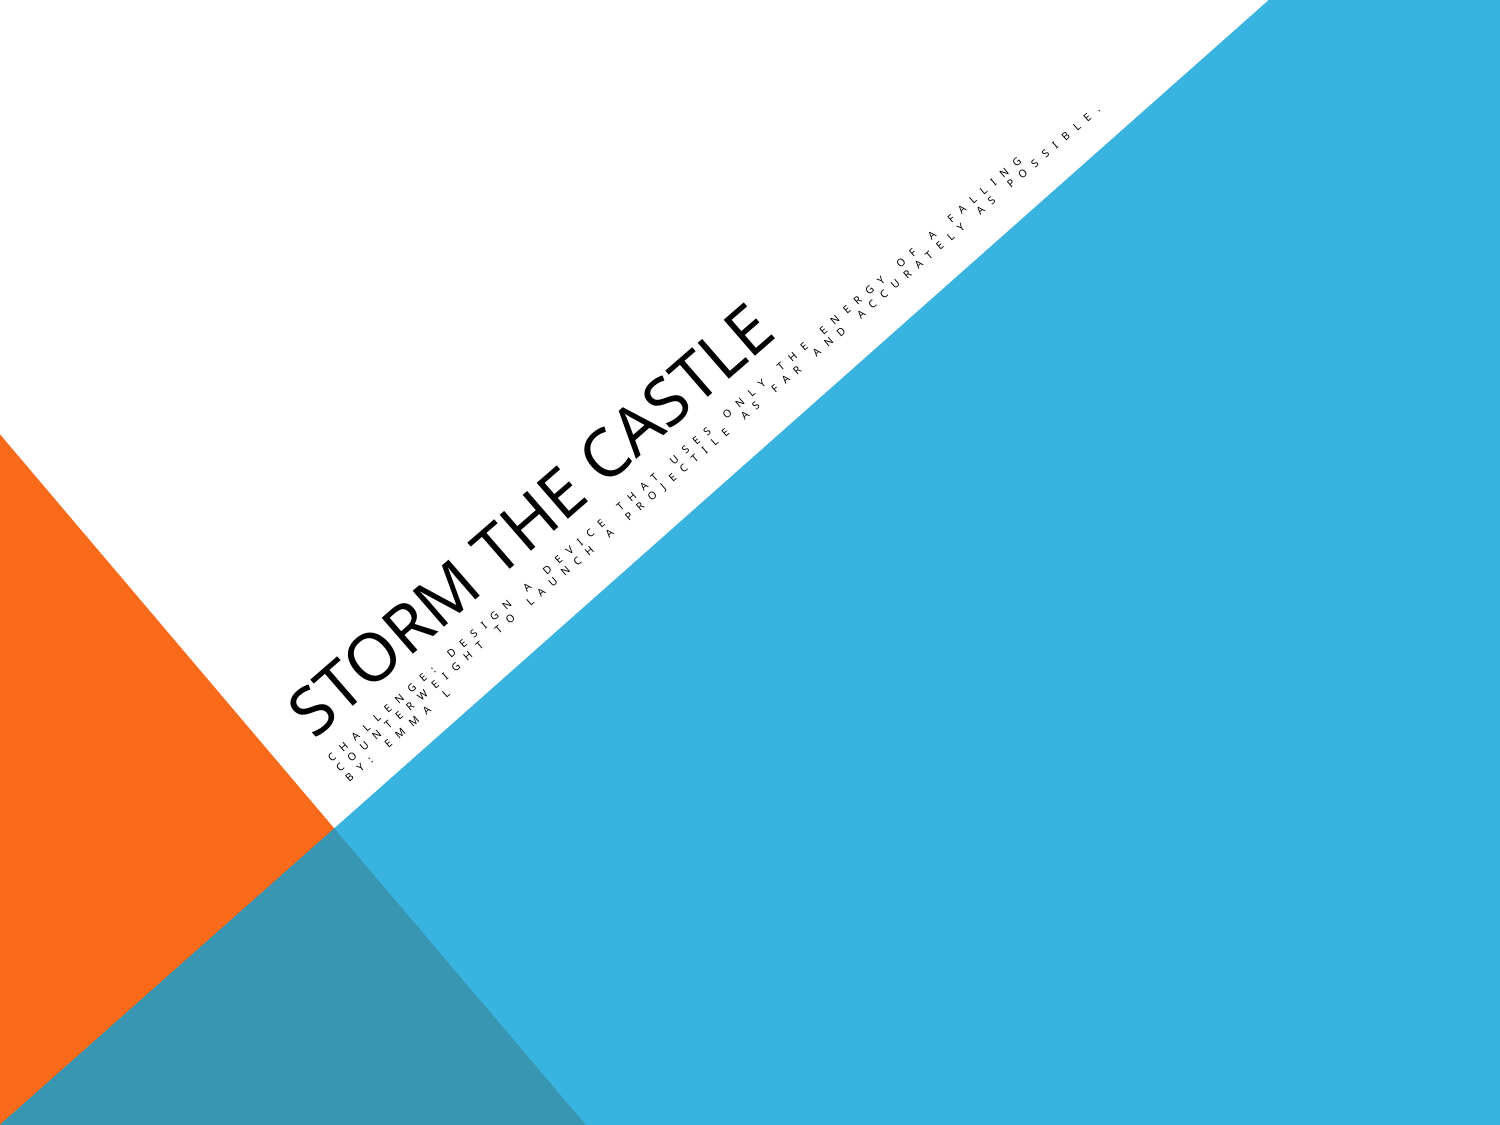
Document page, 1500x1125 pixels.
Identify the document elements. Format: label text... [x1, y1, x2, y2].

title Storm the Castle [182, 4, 1012, 762]
subtitle Challenge: Design a device that uses only the energy of a falling counterweight to launch a projectile as far and accurately as possible. By: Emma L. [312, 62, 1154, 804]
